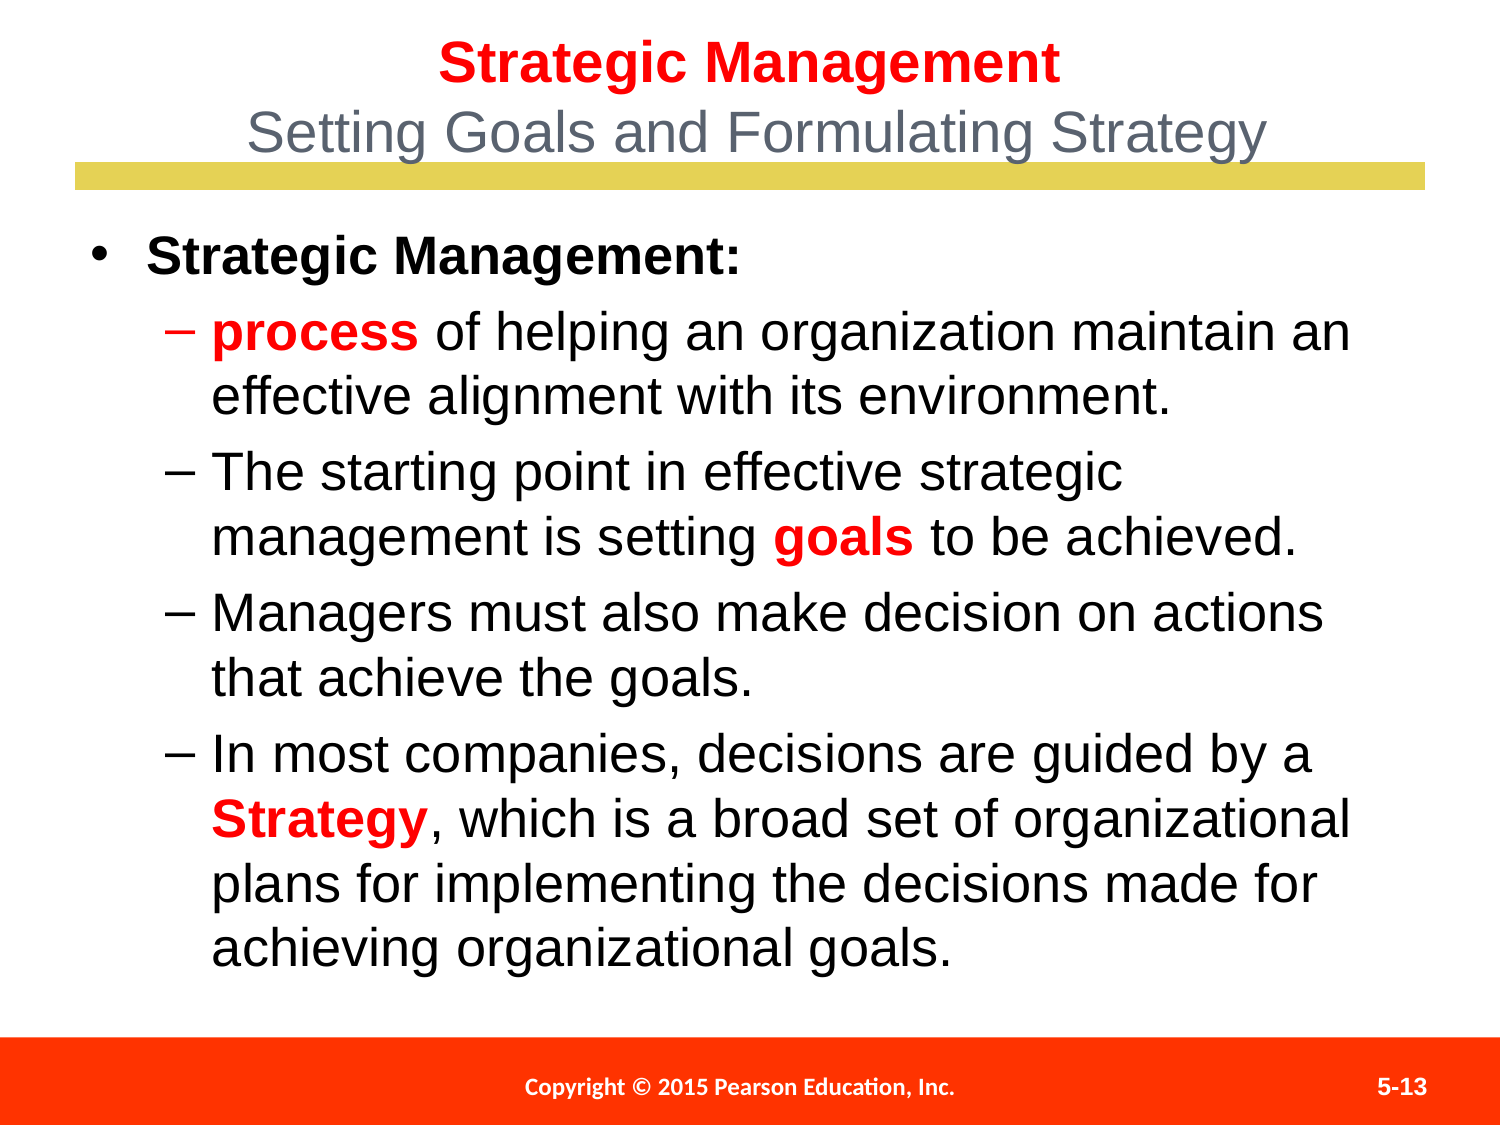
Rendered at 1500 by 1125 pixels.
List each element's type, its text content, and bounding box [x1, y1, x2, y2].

list Strategic Management: process of helping an organization maintain an effective alignment with its environment. The starting point in effective strategic management is setting goals to be achieved. Managers must also make decision on actions that achieve the goals. In most companies, decisions are guided by a Strategy, which is a broad set of organizational plans for implementing the decisions made for achieving organizational goals. [74, 212, 1426, 1013]
title Strategic Management Setting Goals and Formulating Strategy [74, 0, 1426, 188]
